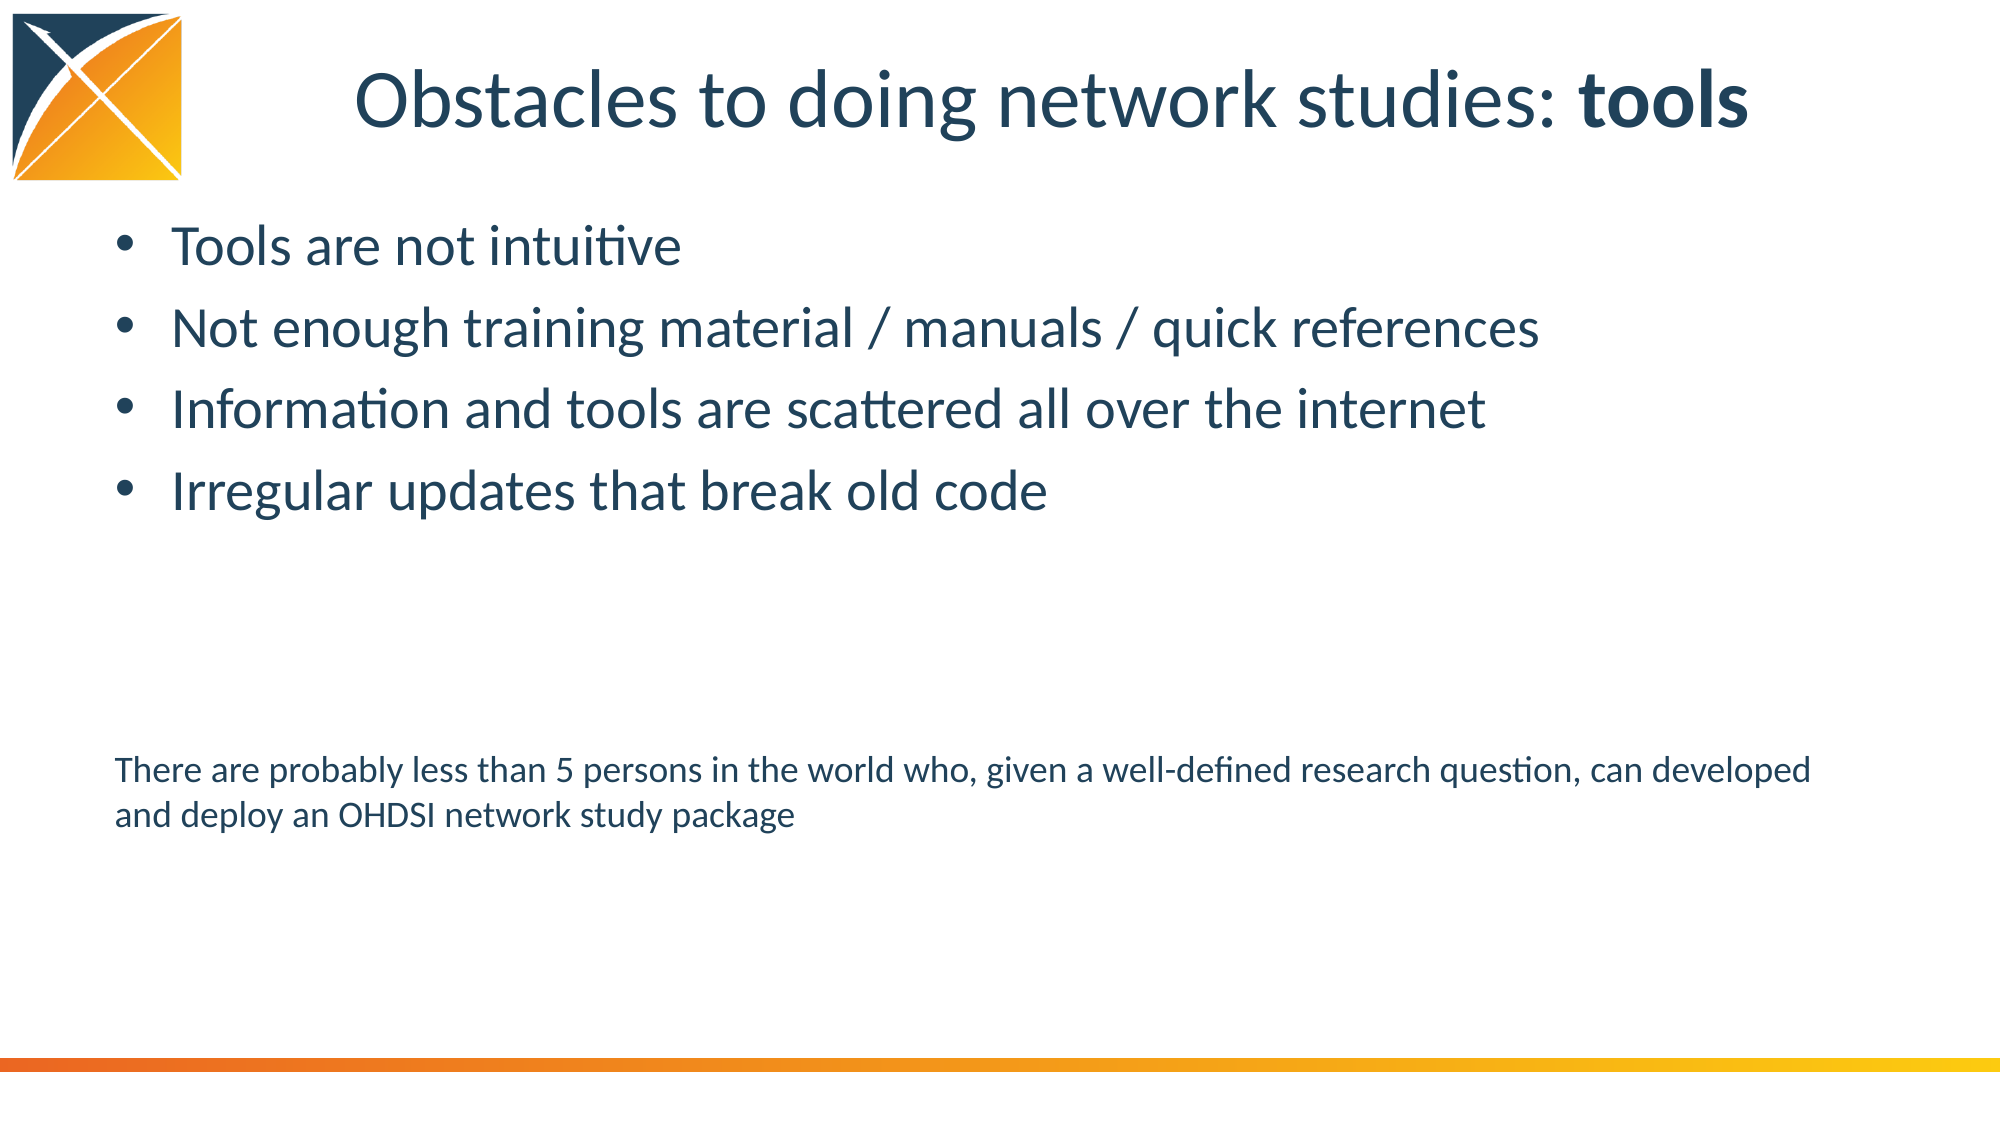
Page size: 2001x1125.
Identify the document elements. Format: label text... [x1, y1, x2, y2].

picture [0, 0, 206, 200]
title Obstacles to doing network studies: tools [205, 24, 1900, 163]
list Tools are not intuitive Not enough training material / manuals / quick references Information and tools are scattered all over the internet Irregular updates that break old code [99, 200, 1900, 1005]
text_box There are probably less than 5 persons in the world who, given a well-defined research question, can developed and deploy an OHDSI network study package [99, 737, 1838, 843]
